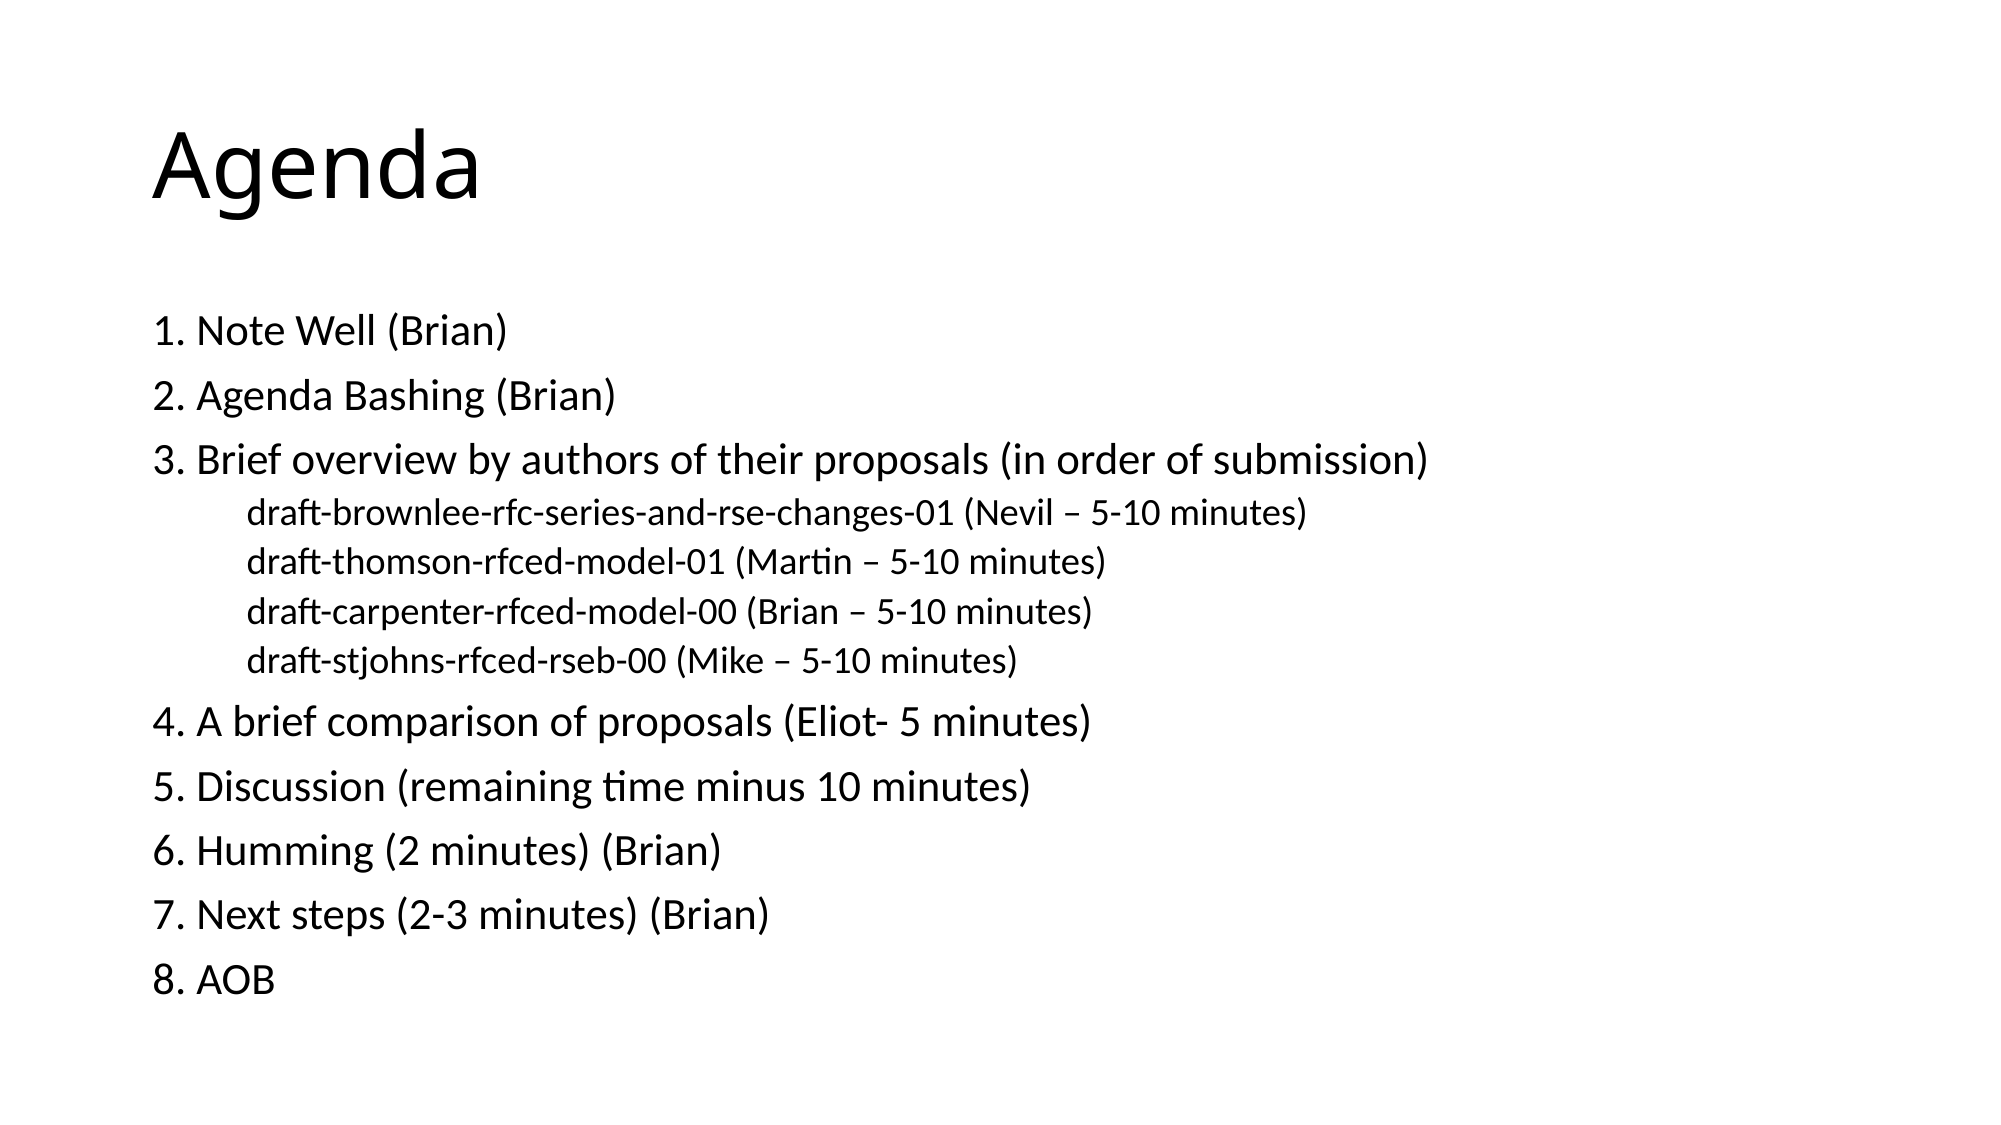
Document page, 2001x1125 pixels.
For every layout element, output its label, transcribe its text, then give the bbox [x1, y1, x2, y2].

text_box [980, 532, 1019, 592]
title Agenda [137, 59, 1863, 278]
list 1. Note Well (Brian) 2. Agenda Bashing (Brian) 3. Brief overview by authors of their proposals (in order of submission) draft-brownlee-rfc-series-and-rse-changes-01 (Nevil – 5-10 minutes) draft-thomson-rfced-model-01 (Martin – 5-10 minutes) draft-carpenter-rfced-model-00 (Brian – 5-10 minutes) draft-stjohns-rfced-rseb-00 (Mike – 5-10 minutes) 4. A brief comparison of proposals (Eliot- 5 minutes) 5. Discussion (remaining time minus 10 minutes) 6. Humming (2 minutes) (Brian) 7. Next steps (2-3 minutes) (Brian) 8. AOB [137, 299, 1863, 1014]
